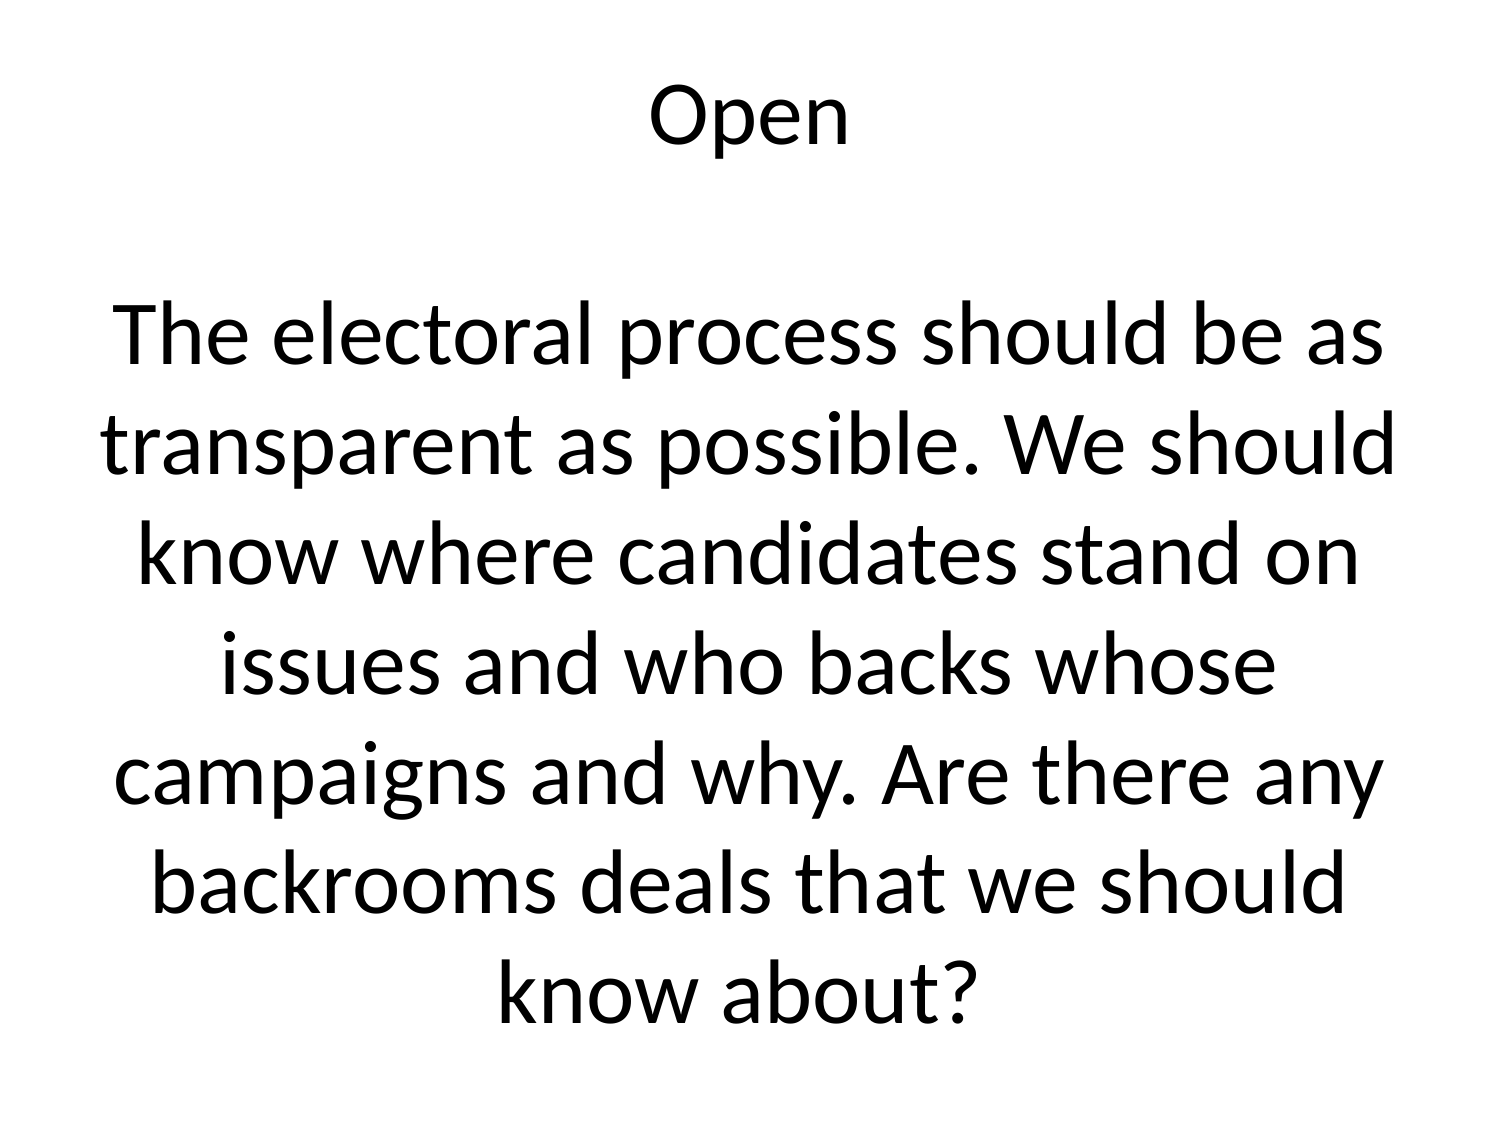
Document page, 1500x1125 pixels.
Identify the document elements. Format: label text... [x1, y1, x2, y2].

title Open The electoral process should be as transparent as possible. We should know where candidates stand on issues and who backs whose campaigns and why. Are there any backrooms deals that we should know about? [74, 44, 1426, 1051]
